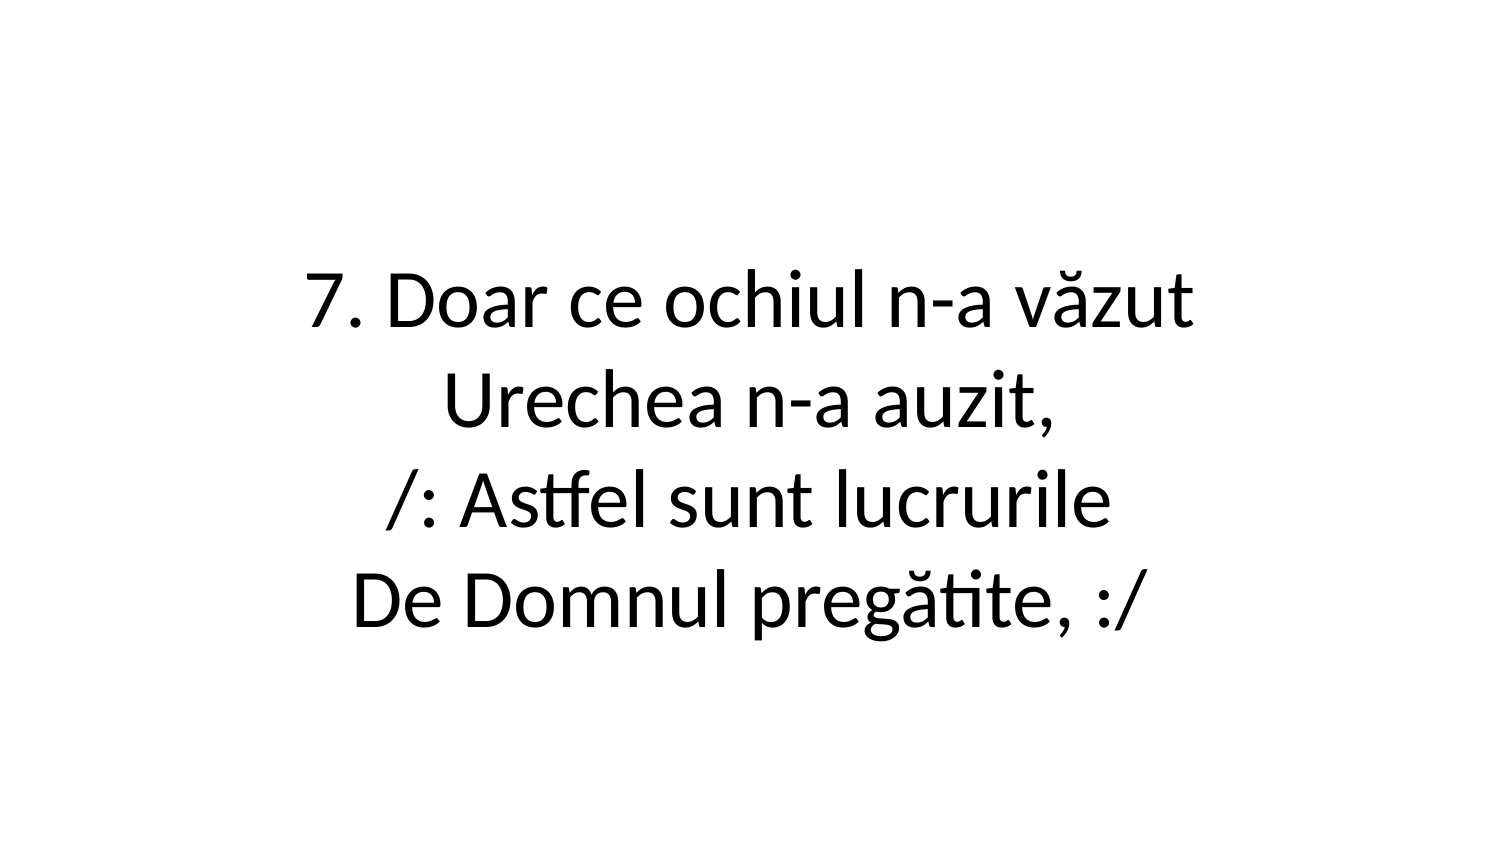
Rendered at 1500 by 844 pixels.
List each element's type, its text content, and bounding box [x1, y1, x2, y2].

text_box 7. Doar ce ochiul n-a văzut Urechea n-a auzit, /: Astfel sunt lucrurile De Domnul pregătite, :/ [288, 192, 1212, 652]
